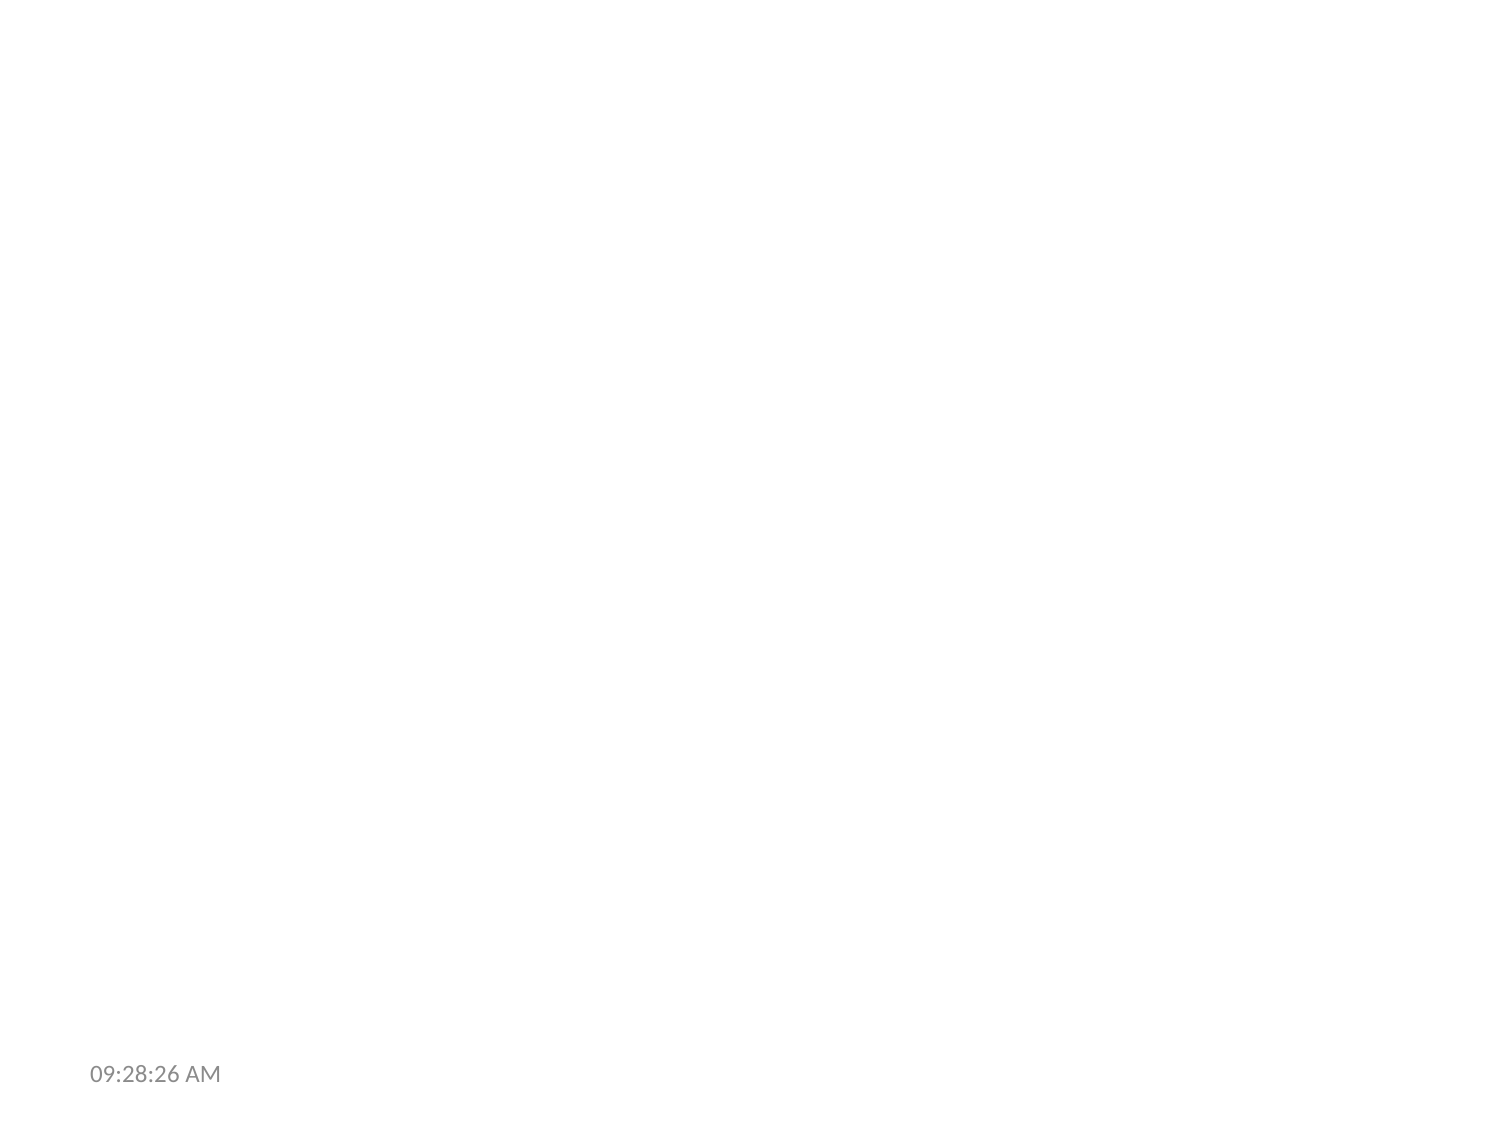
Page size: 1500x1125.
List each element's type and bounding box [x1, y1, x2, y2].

slide_number [75, 1042, 425, 1103]
